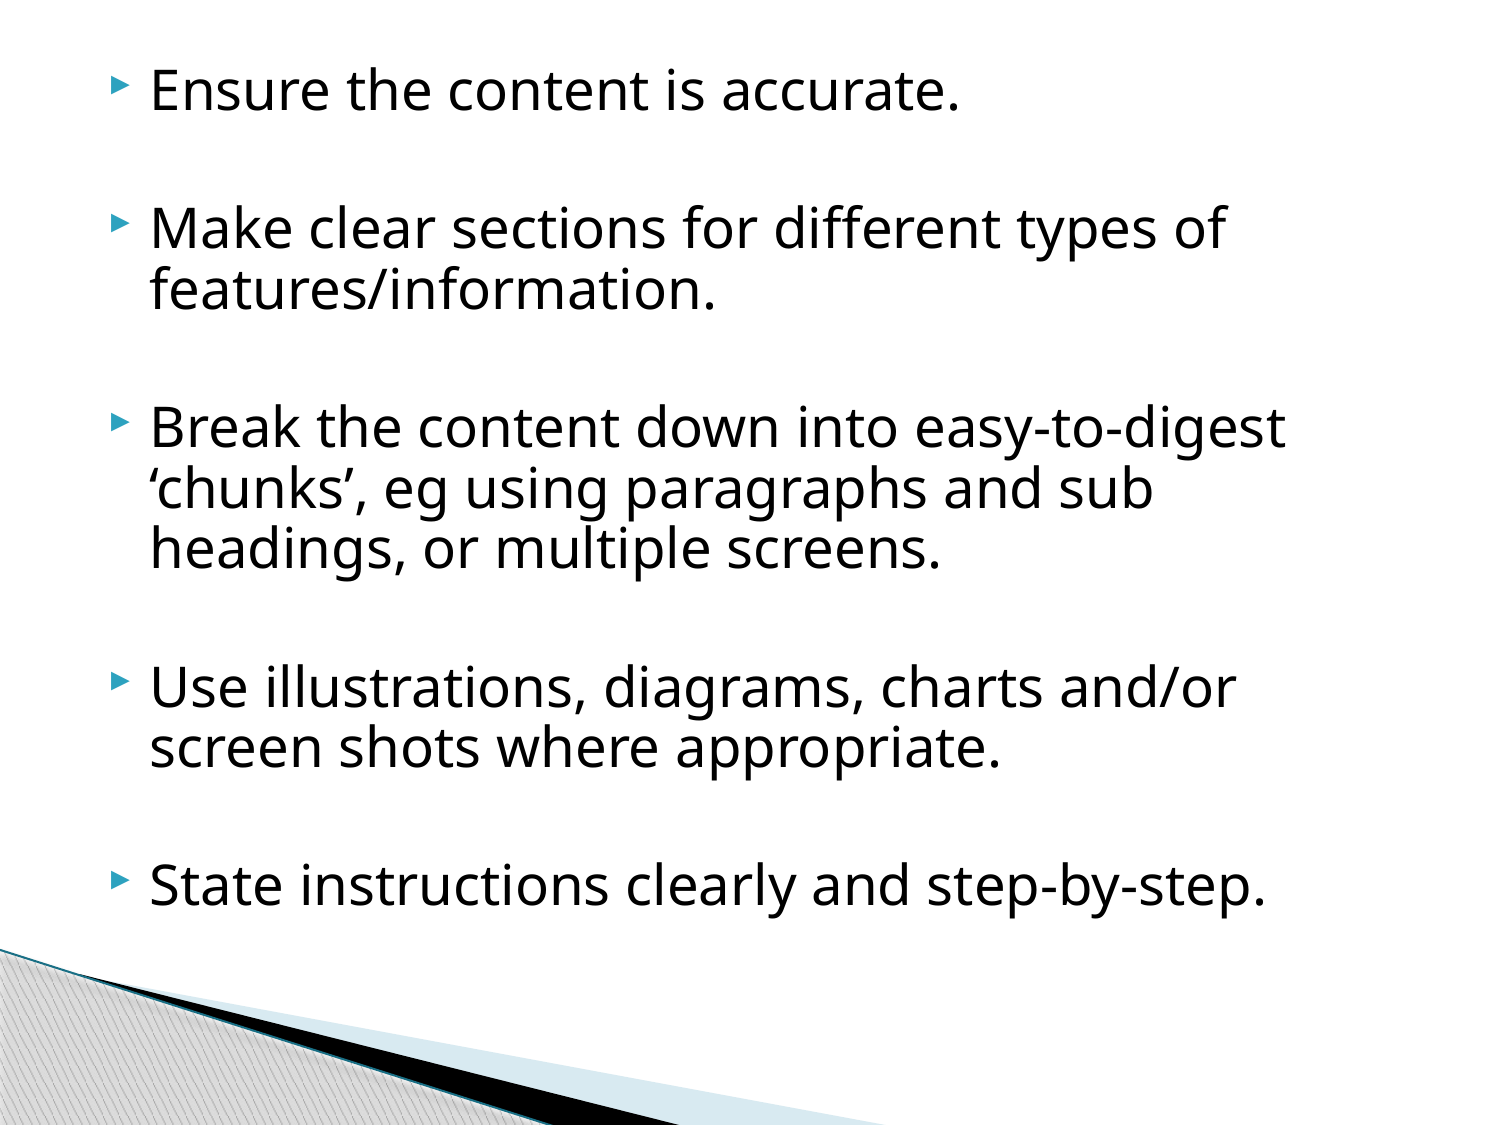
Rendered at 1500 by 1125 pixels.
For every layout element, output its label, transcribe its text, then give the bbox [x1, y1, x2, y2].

list Ensure the content is accurate. Make clear sections for different types of features/information. Break the content down into easy-to-digest ‘chunks’, eg using paragraphs and sub headings, or multiple screens. Use illustrations, diagrams, charts and/or screen shots where appropriate. State instructions clearly and step-by-step. [74, 54, 1426, 986]
